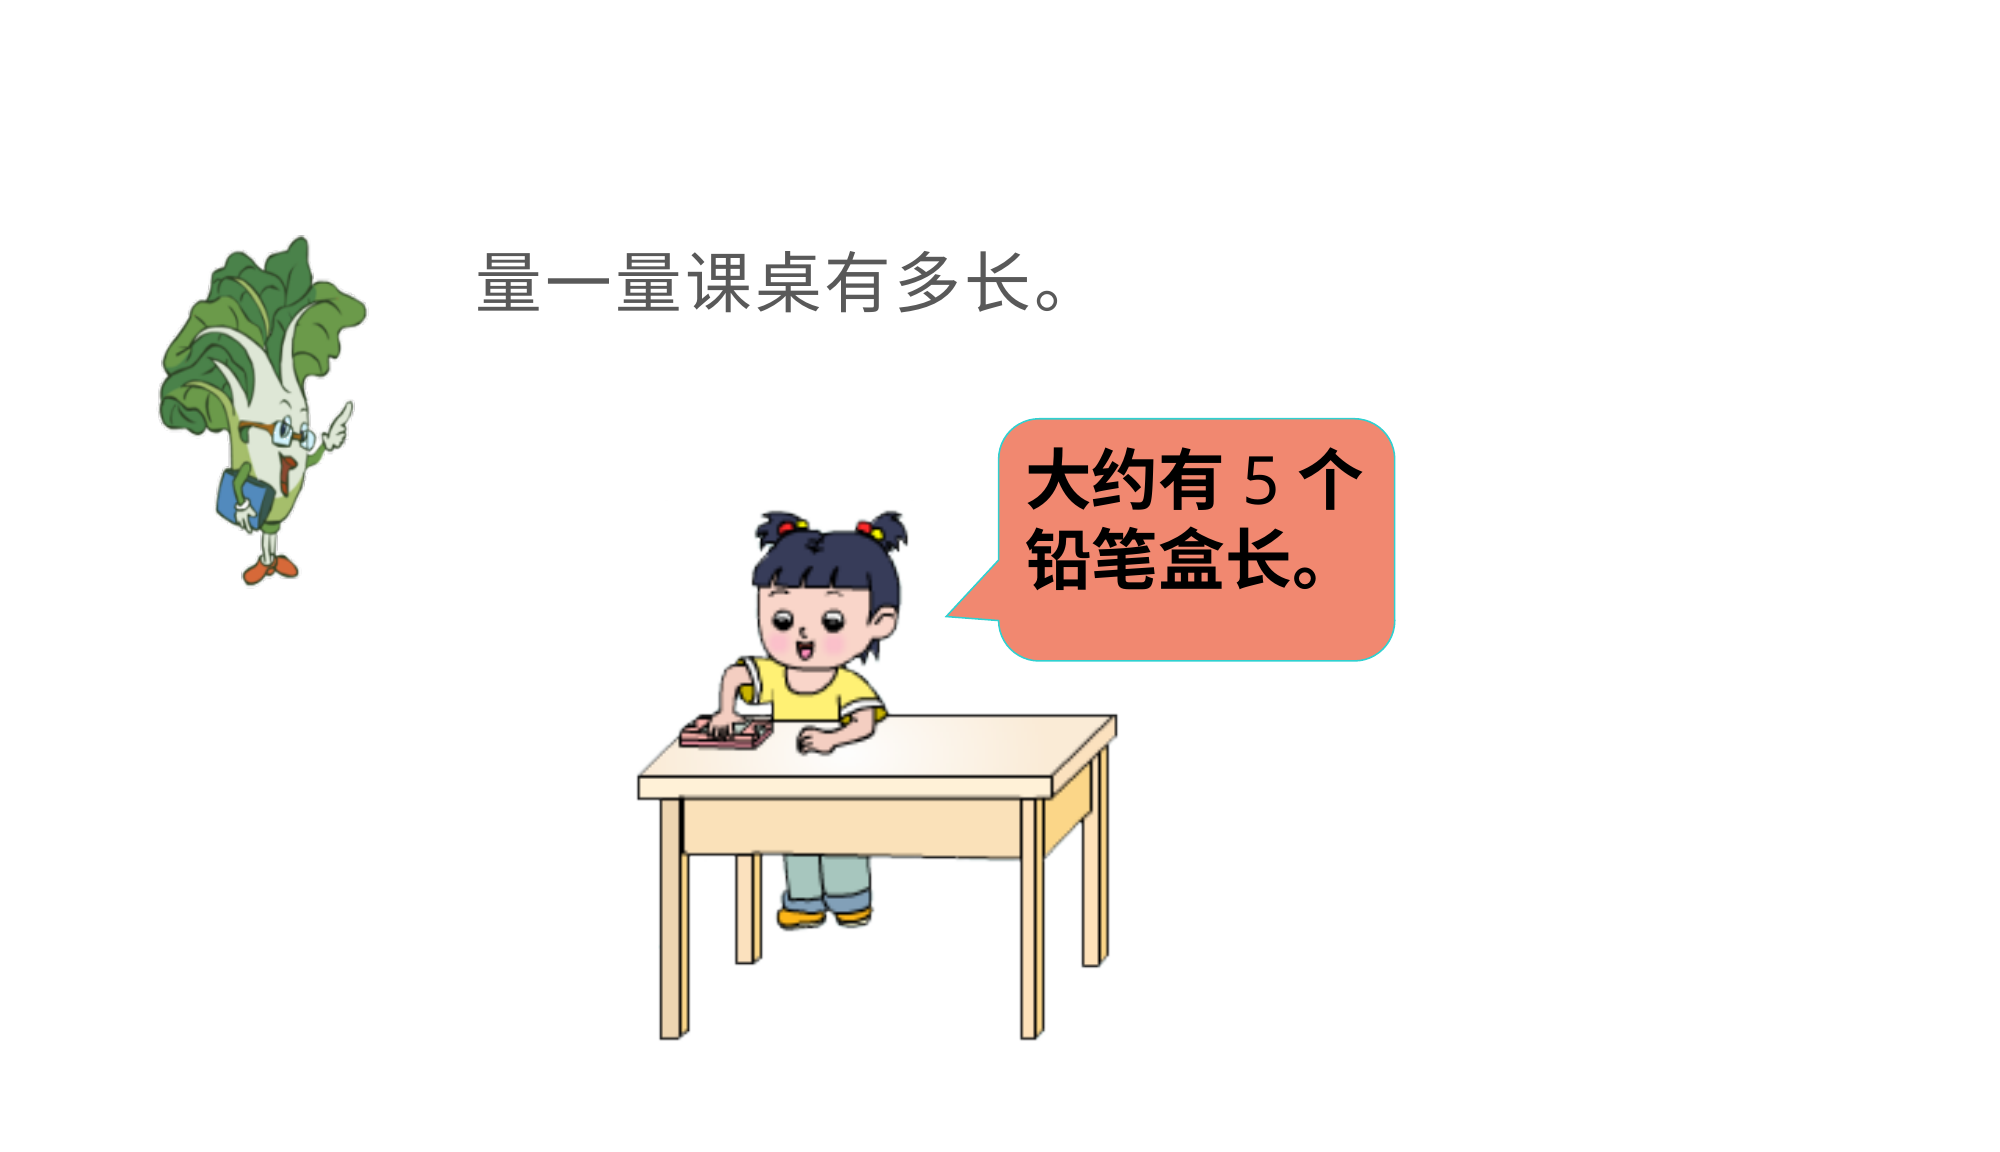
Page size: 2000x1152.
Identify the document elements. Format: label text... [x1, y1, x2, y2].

picture [154, 234, 372, 590]
picture [635, 500, 1127, 1044]
list 量一量课桌有多长。 [464, 211, 1156, 335]
text_box 大约有5个铅笔盒长。 [998, 418, 1395, 661]
